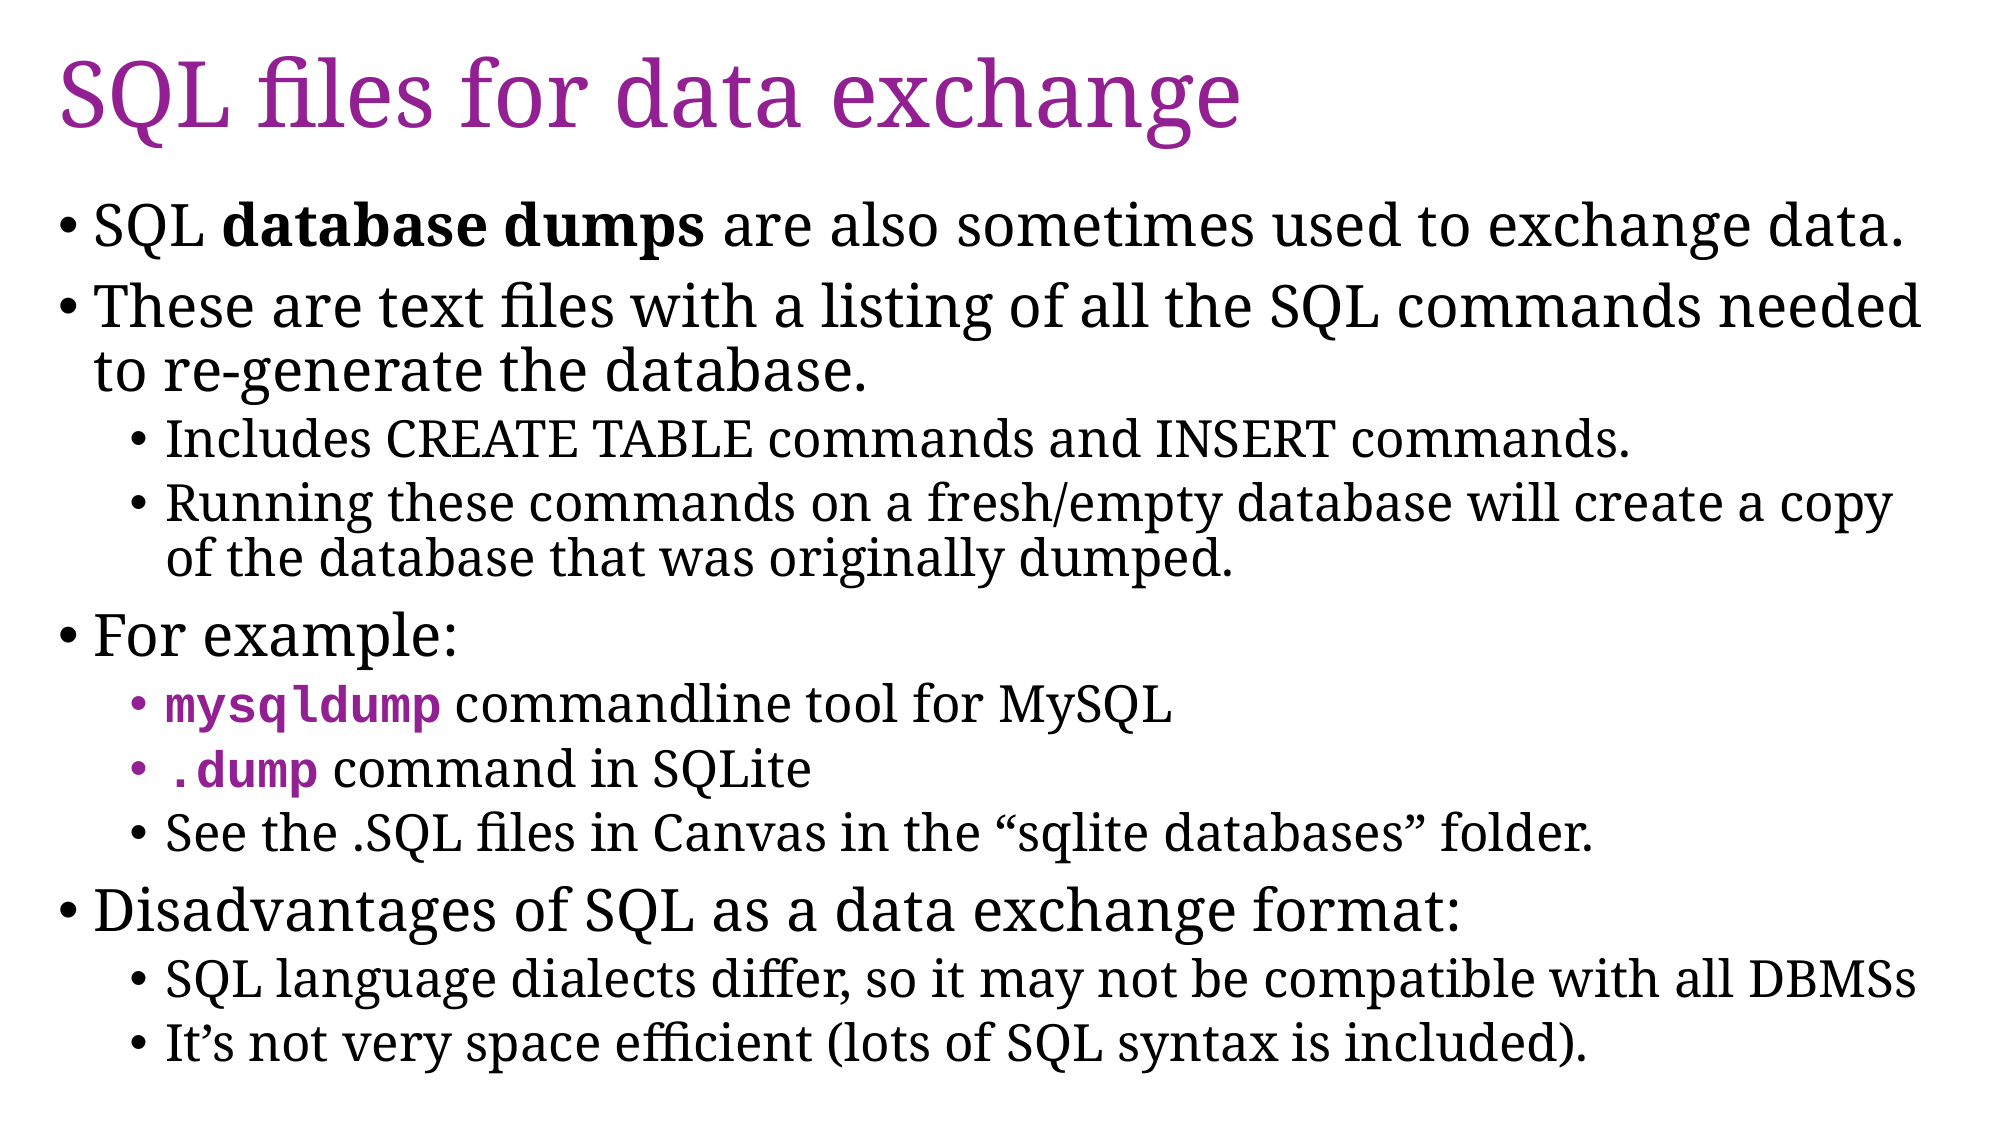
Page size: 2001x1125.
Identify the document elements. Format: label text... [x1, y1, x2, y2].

list SQL database dumps are also sometimes used to exchange data. These are text files with a listing of all the SQL commands needed to re-generate the database. Includes CREATE TABLE commands and INSERT commands. Running these commands on a fresh/empty database will create a copy of the database that was originally dumped. For example: mysqldump commandline tool for MySQL .dump command in SQLite See the .SQL files in Canvas in the “sqlite databases” folder. Disadvantages of SQL as a data exchange format: SQL language dialects differ, so it may not be compatible with all DBMSs It’s not very space efficient (lots of SQL syntax is included). [43, 188, 1953, 1106]
title SQL files for data exchange [43, 25, 1953, 171]
